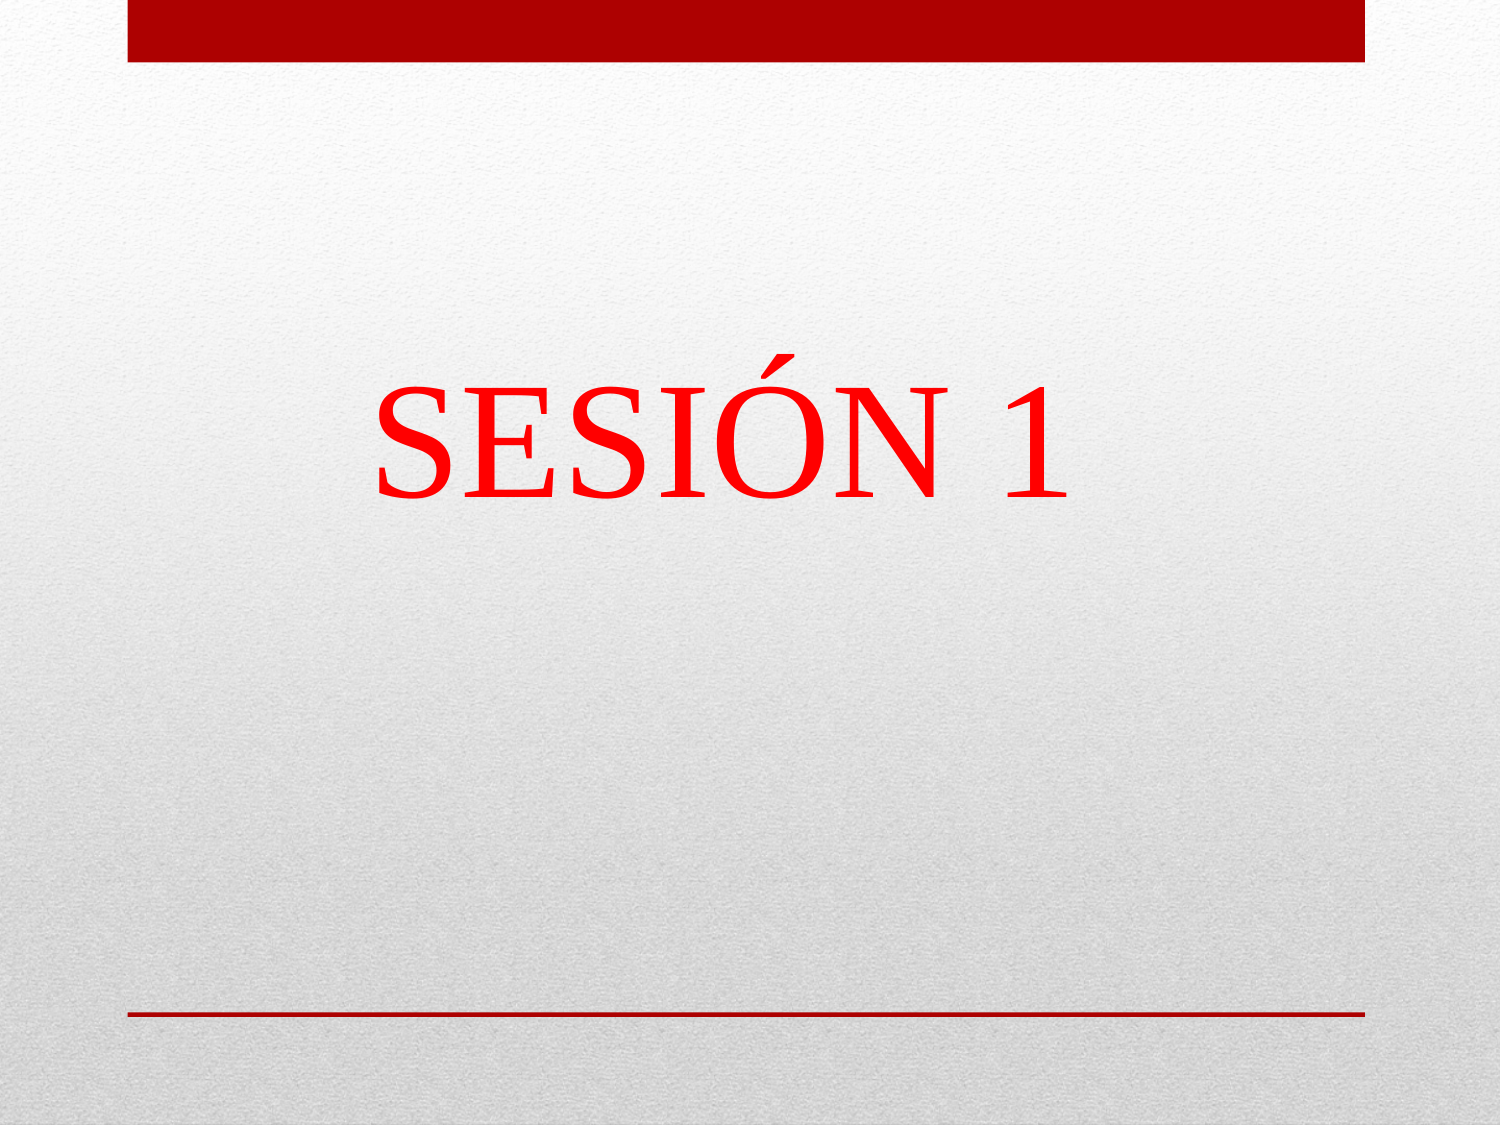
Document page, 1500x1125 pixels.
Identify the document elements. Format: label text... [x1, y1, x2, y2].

list SESIÓN 1 [125, 112, 1363, 750]
